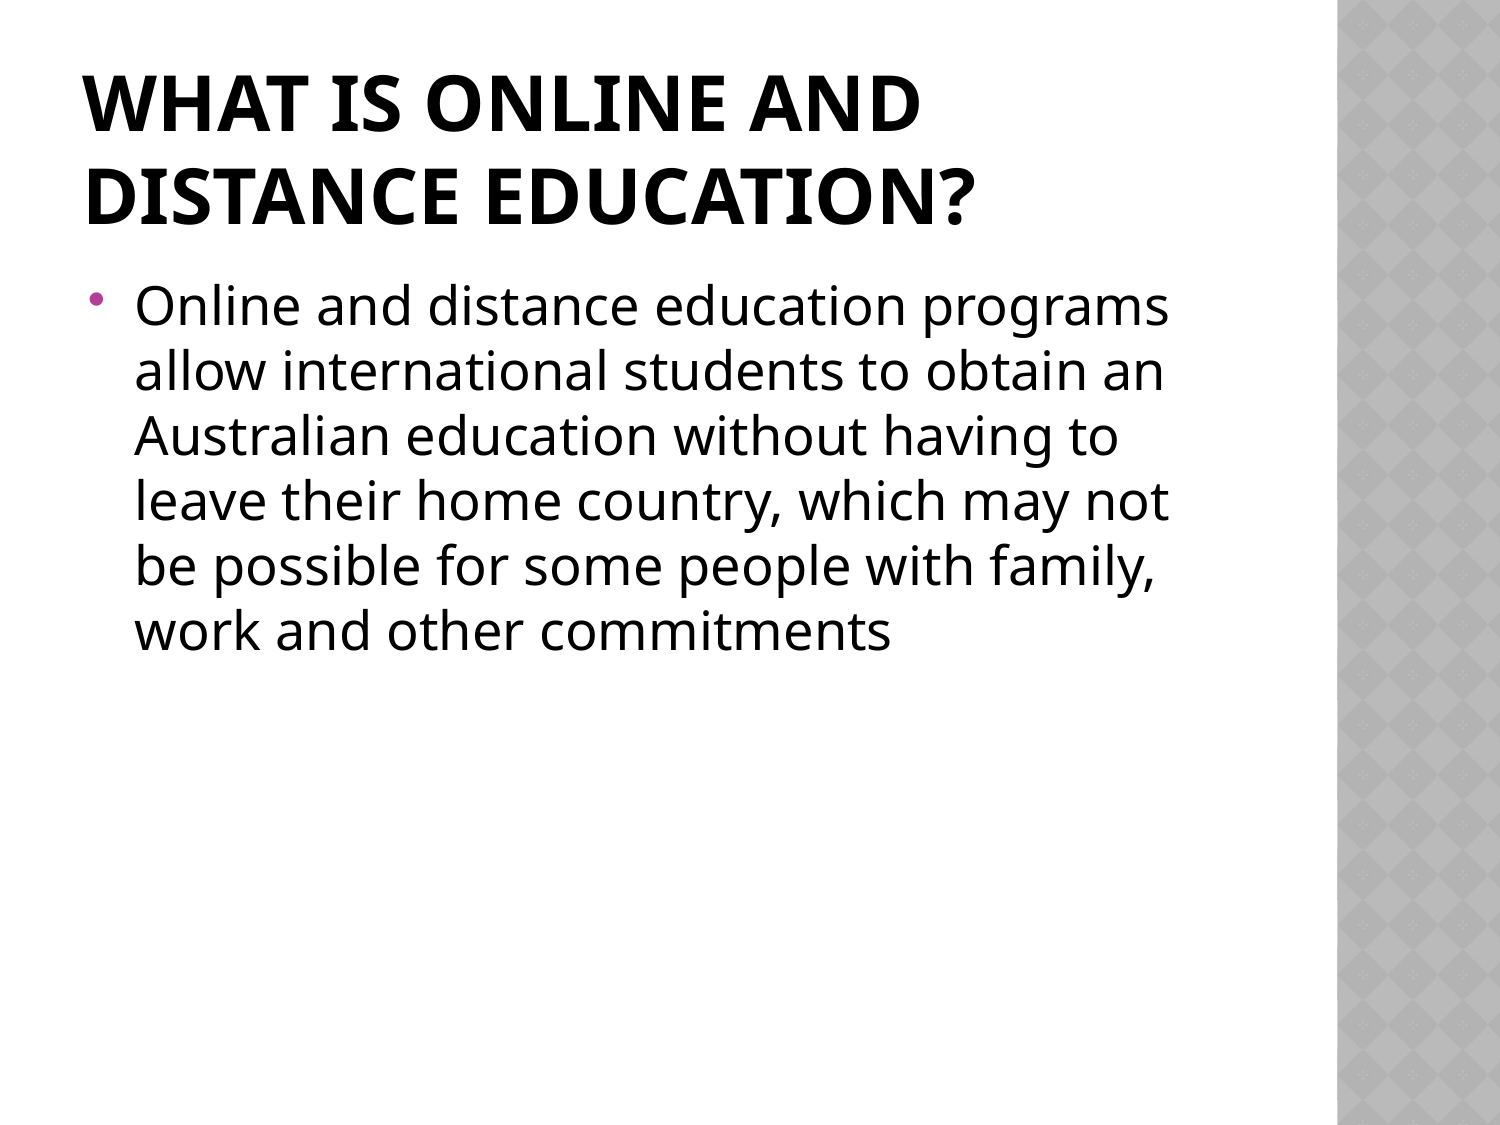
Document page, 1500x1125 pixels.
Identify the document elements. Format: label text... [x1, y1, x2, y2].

list Online and distance education programs allow international students to obtain an Australian education without having to leave their home country, which may not be possible for some people with family, work and other commitments [75, 264, 1263, 1059]
title What is online and distance education? [75, 52, 1263, 240]
